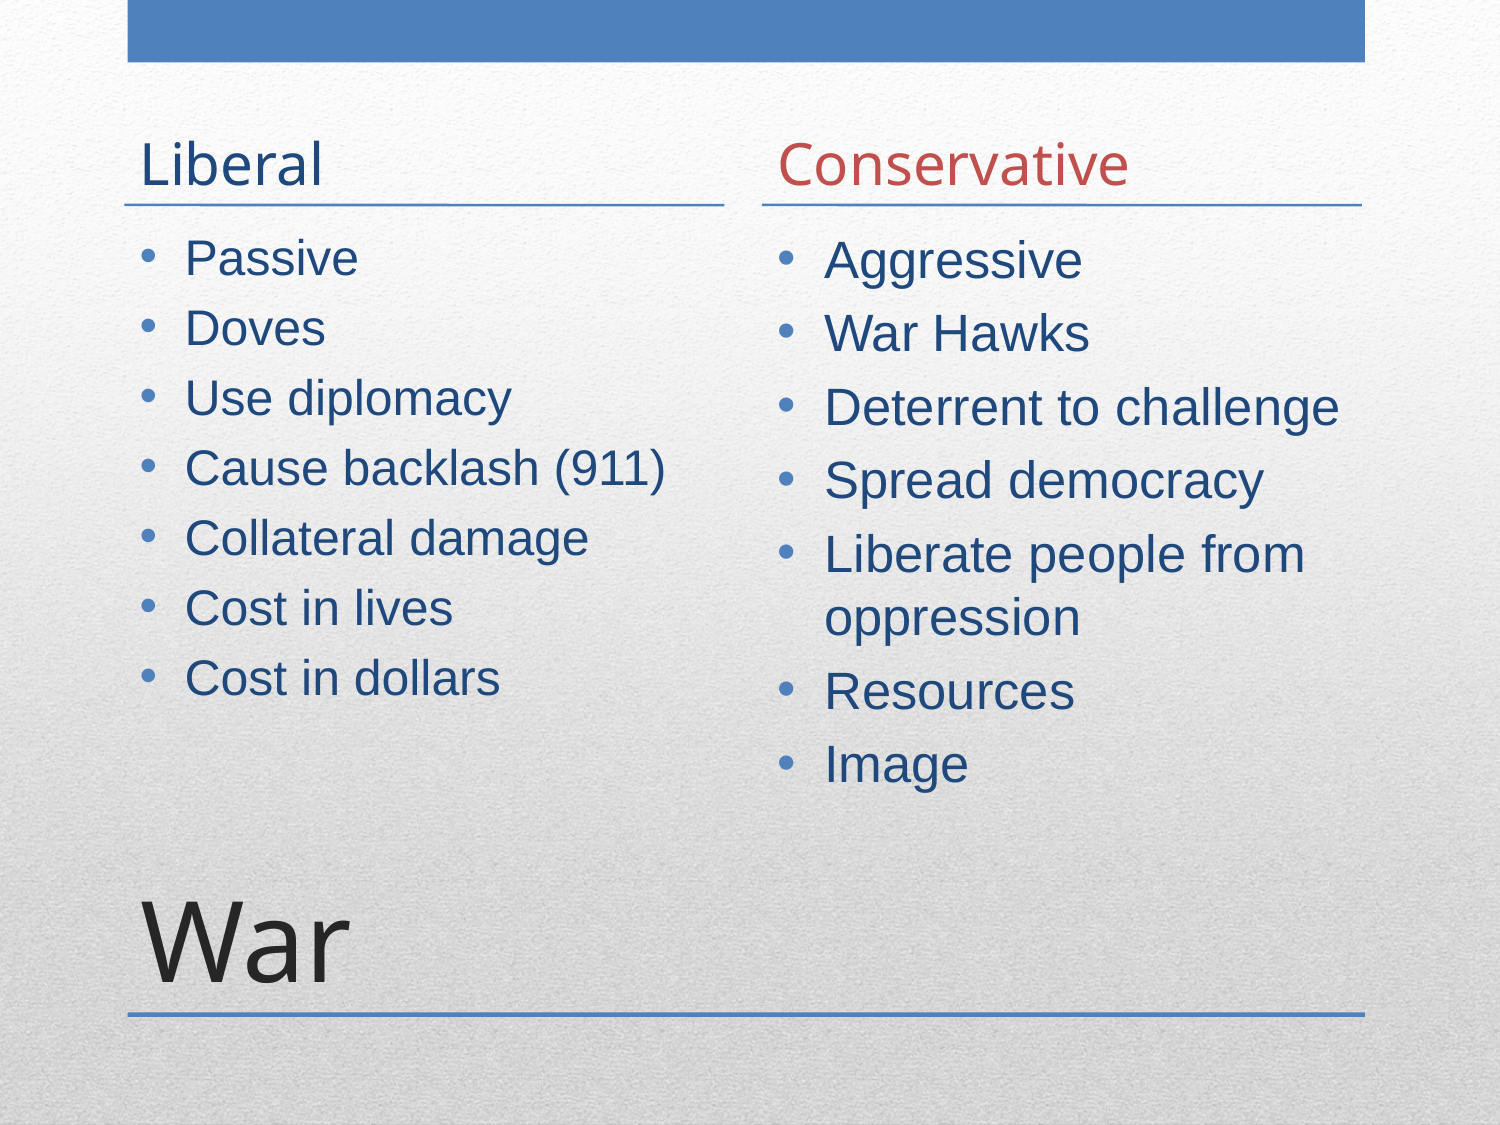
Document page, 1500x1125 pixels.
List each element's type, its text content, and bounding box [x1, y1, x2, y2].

list Aggressive War Hawks Deterrent to challenge Spread democracy Liberate people from oppression Resources Image [761, 218, 1362, 813]
list Conservative [761, 99, 1362, 205]
title War [125, 750, 1238, 1013]
list Passive Doves Use diplomacy Cause backlash (911) Collateral damage Cost in lives Cost in dollars [124, 218, 725, 925]
list Liberal [124, 99, 725, 205]
